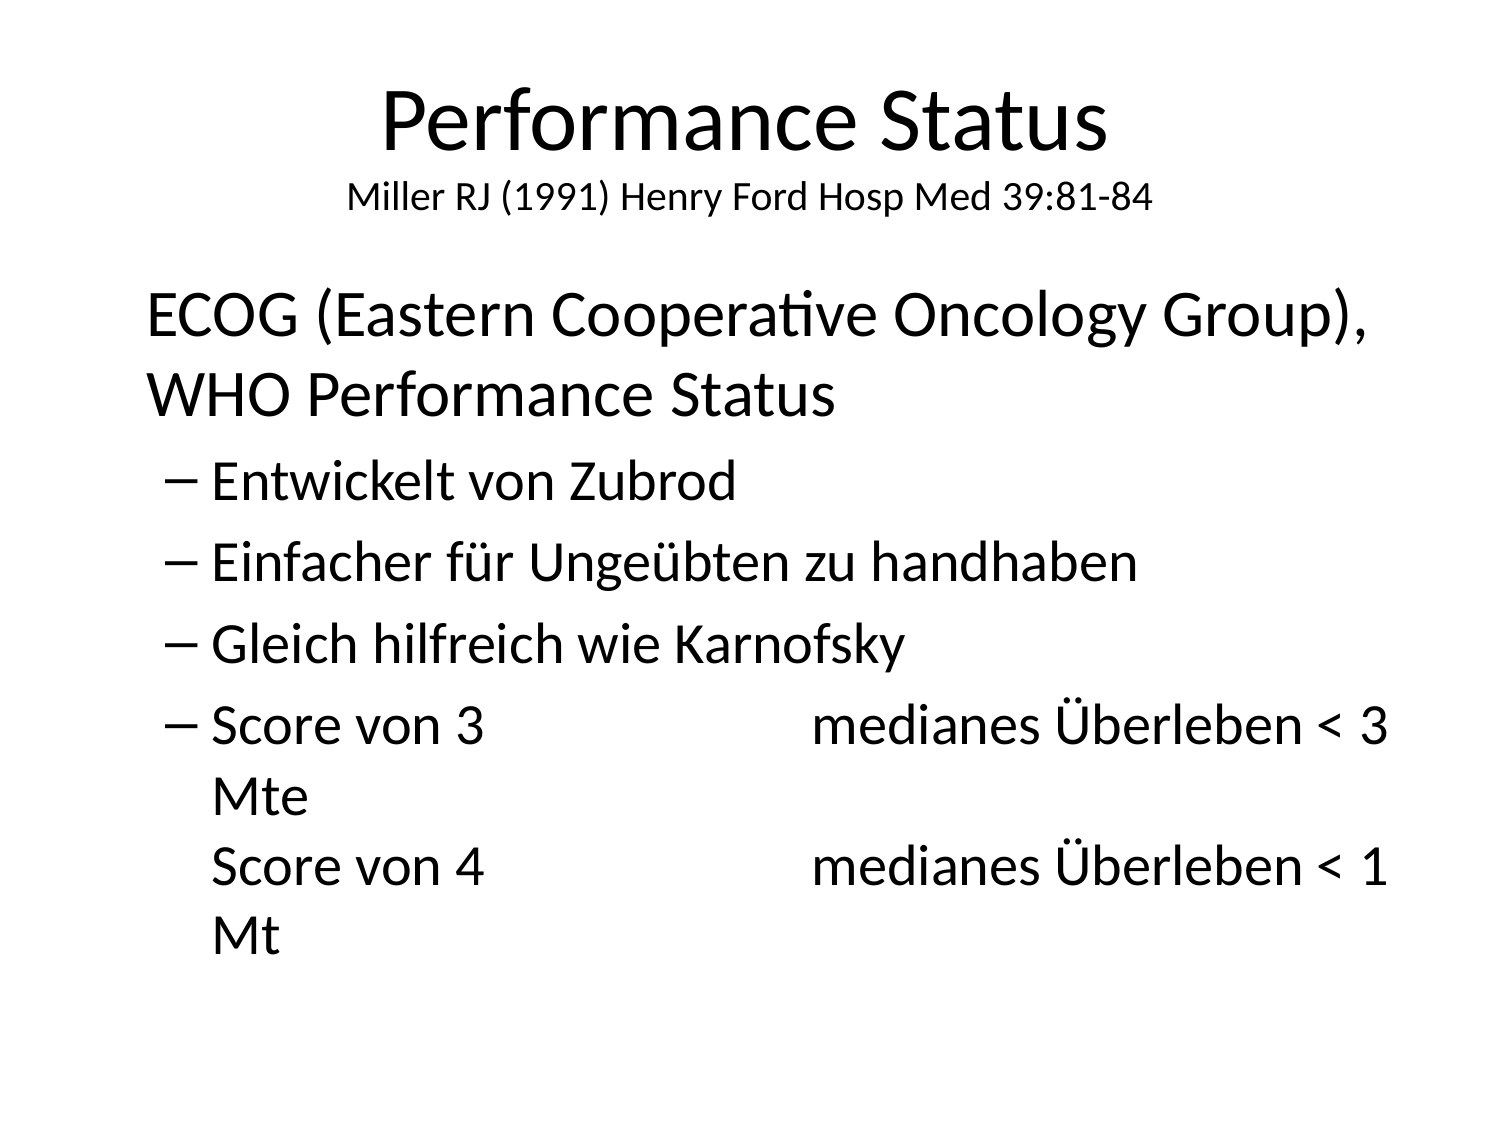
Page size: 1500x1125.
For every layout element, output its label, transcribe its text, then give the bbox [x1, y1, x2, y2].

list ECOG (Eastern Cooperative Oncology Group), WHO Performance Status Entwickelt von Zubrod Einfacher für Ungeübten zu handhaben Gleich hilfreich wie Karnofsky Score von 3 medianes Überleben < 3 Mte Score von 4 medianes Überleben < 1 Mt [75, 262, 1425, 1005]
title Performance Status Miller RJ (1991) Henry Ford Hosp Med 39:81-84 [75, 45, 1425, 233]
